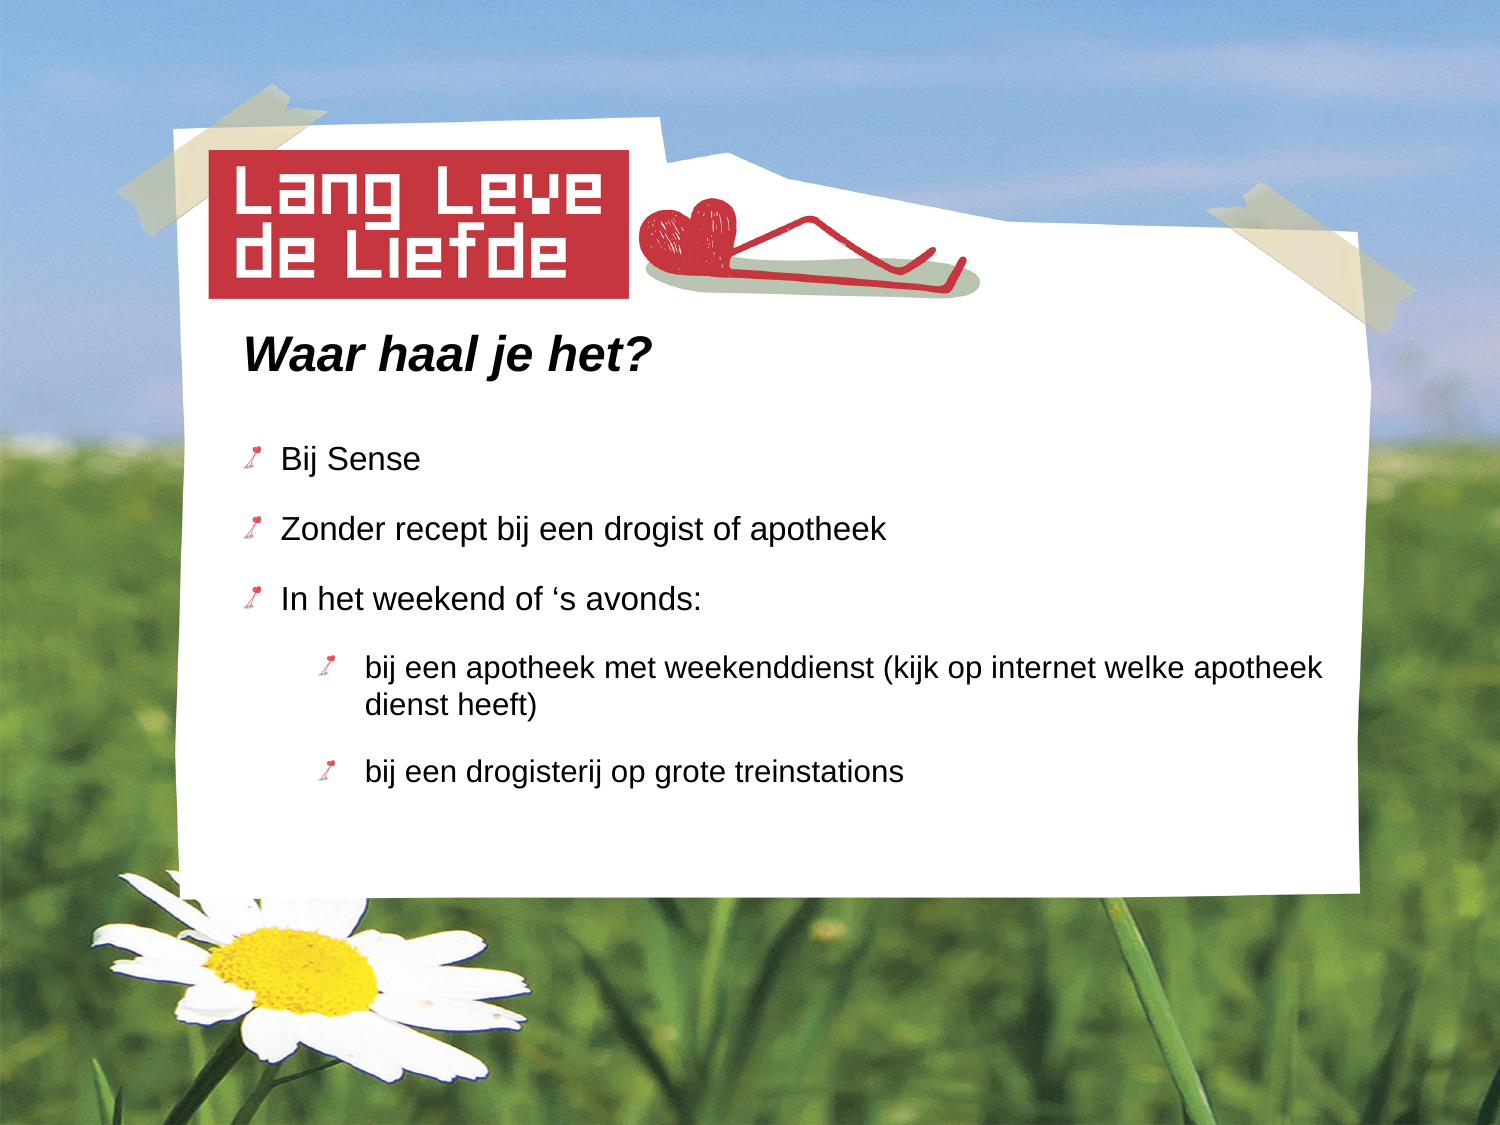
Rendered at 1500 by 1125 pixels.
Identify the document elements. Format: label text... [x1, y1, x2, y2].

picture [0, 0, 1500, 1125]
list Waar haal je het? Bij Sense Zonder recept bij een drogist of apotheek In het weekend of ‘s avonds: bij een apotheek met weekenddienst (kijk op internet welke apotheek dienst heeft) bij een drogisterij op grote treinstations [227, 313, 1347, 895]
